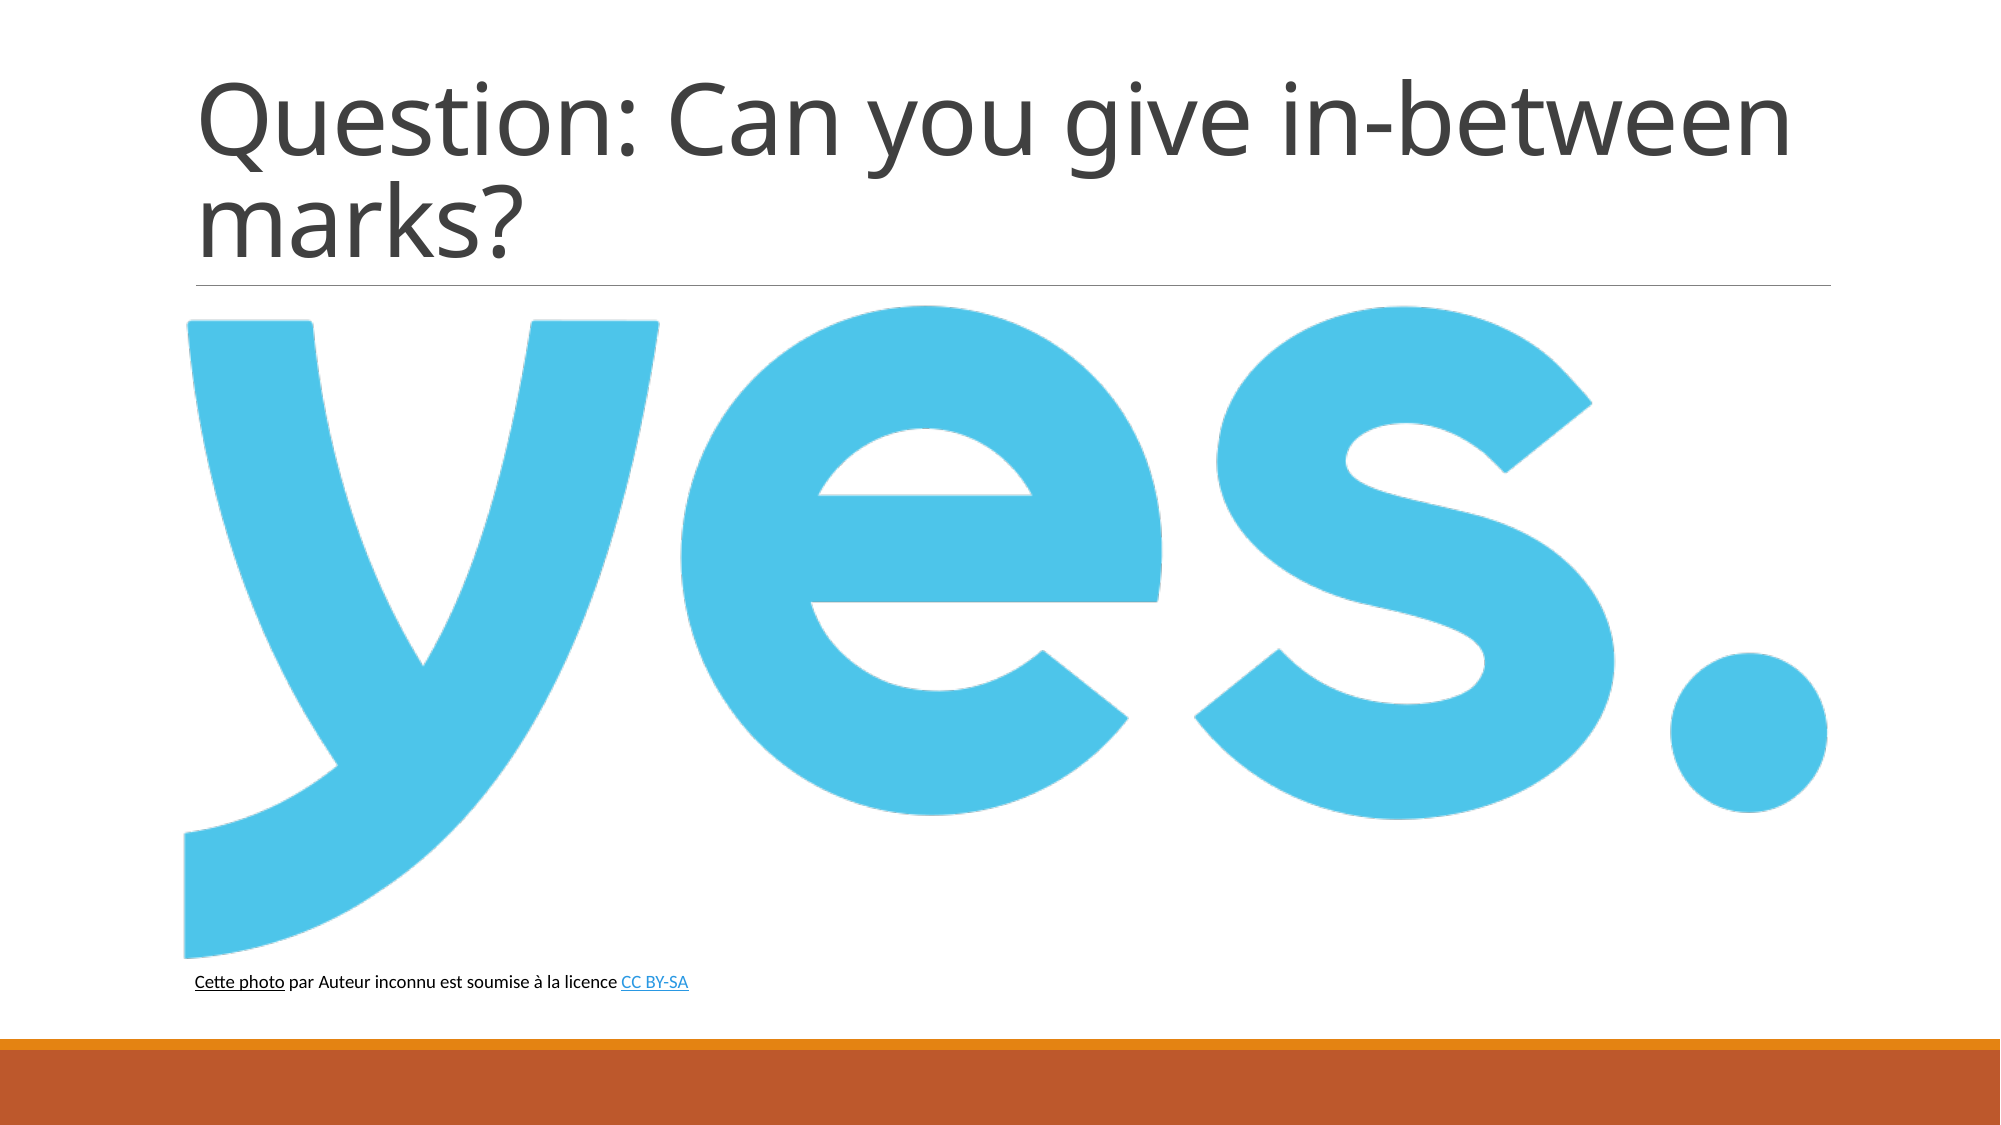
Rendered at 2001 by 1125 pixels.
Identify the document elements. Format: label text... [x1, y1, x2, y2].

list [179, 302, 1831, 964]
text_box Cette photo par Auteur inconnu est soumise à la licence CC BY-SA [180, 971, 1830, 1000]
title Question: Can you give in-between marks? [180, 47, 1830, 285]
